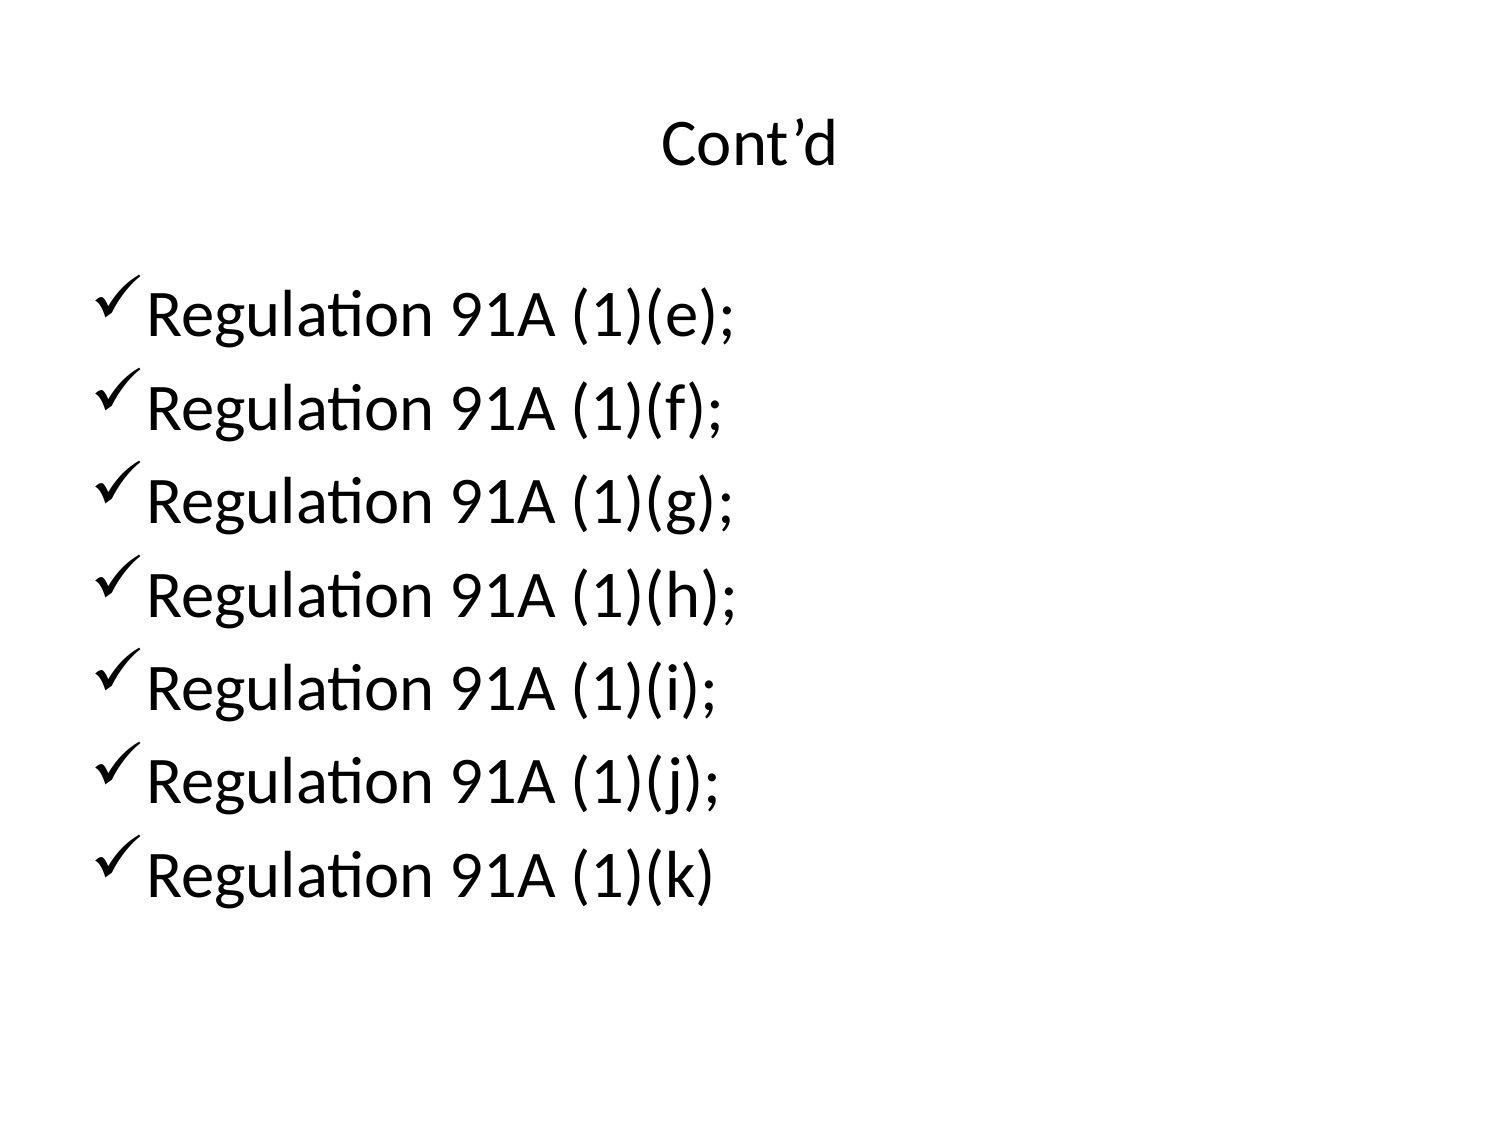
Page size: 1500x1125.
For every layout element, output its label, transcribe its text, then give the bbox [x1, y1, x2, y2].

list Regulation 91A (1)(e); Regulation 91A (1)(f); Regulation 91A (1)(g); Regulation 91A (1)(h); Regulation 91A (1)(i); Regulation 91A (1)(j); Regulation 91A (1)(k) [75, 262, 1425, 1005]
title Cont’d [75, 45, 1425, 233]
